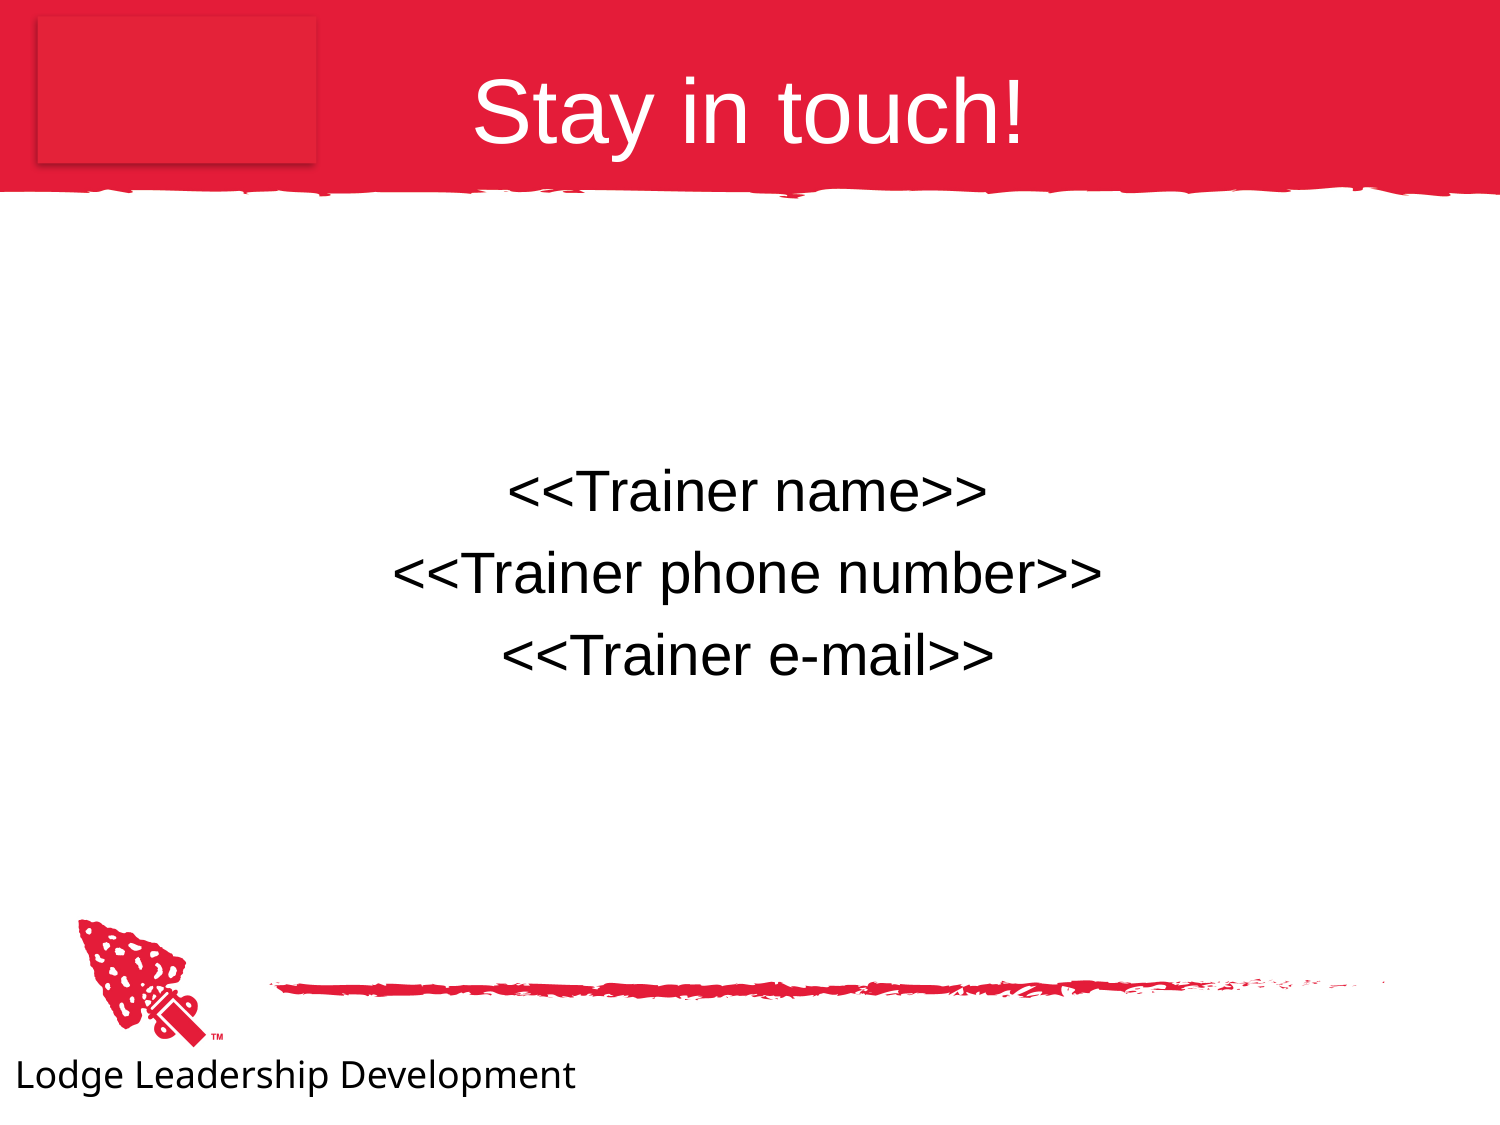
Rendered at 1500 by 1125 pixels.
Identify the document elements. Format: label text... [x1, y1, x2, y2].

picture [0, 0, 1500, 1043]
text_box Lodge Leadership Development [0, 1043, 1500, 1125]
title Stay in touch! [75, 45, 1425, 168]
list <<Trainer name>> <<Trainer phone number>> <<Trainer e-mail>> [63, 446, 1434, 747]
